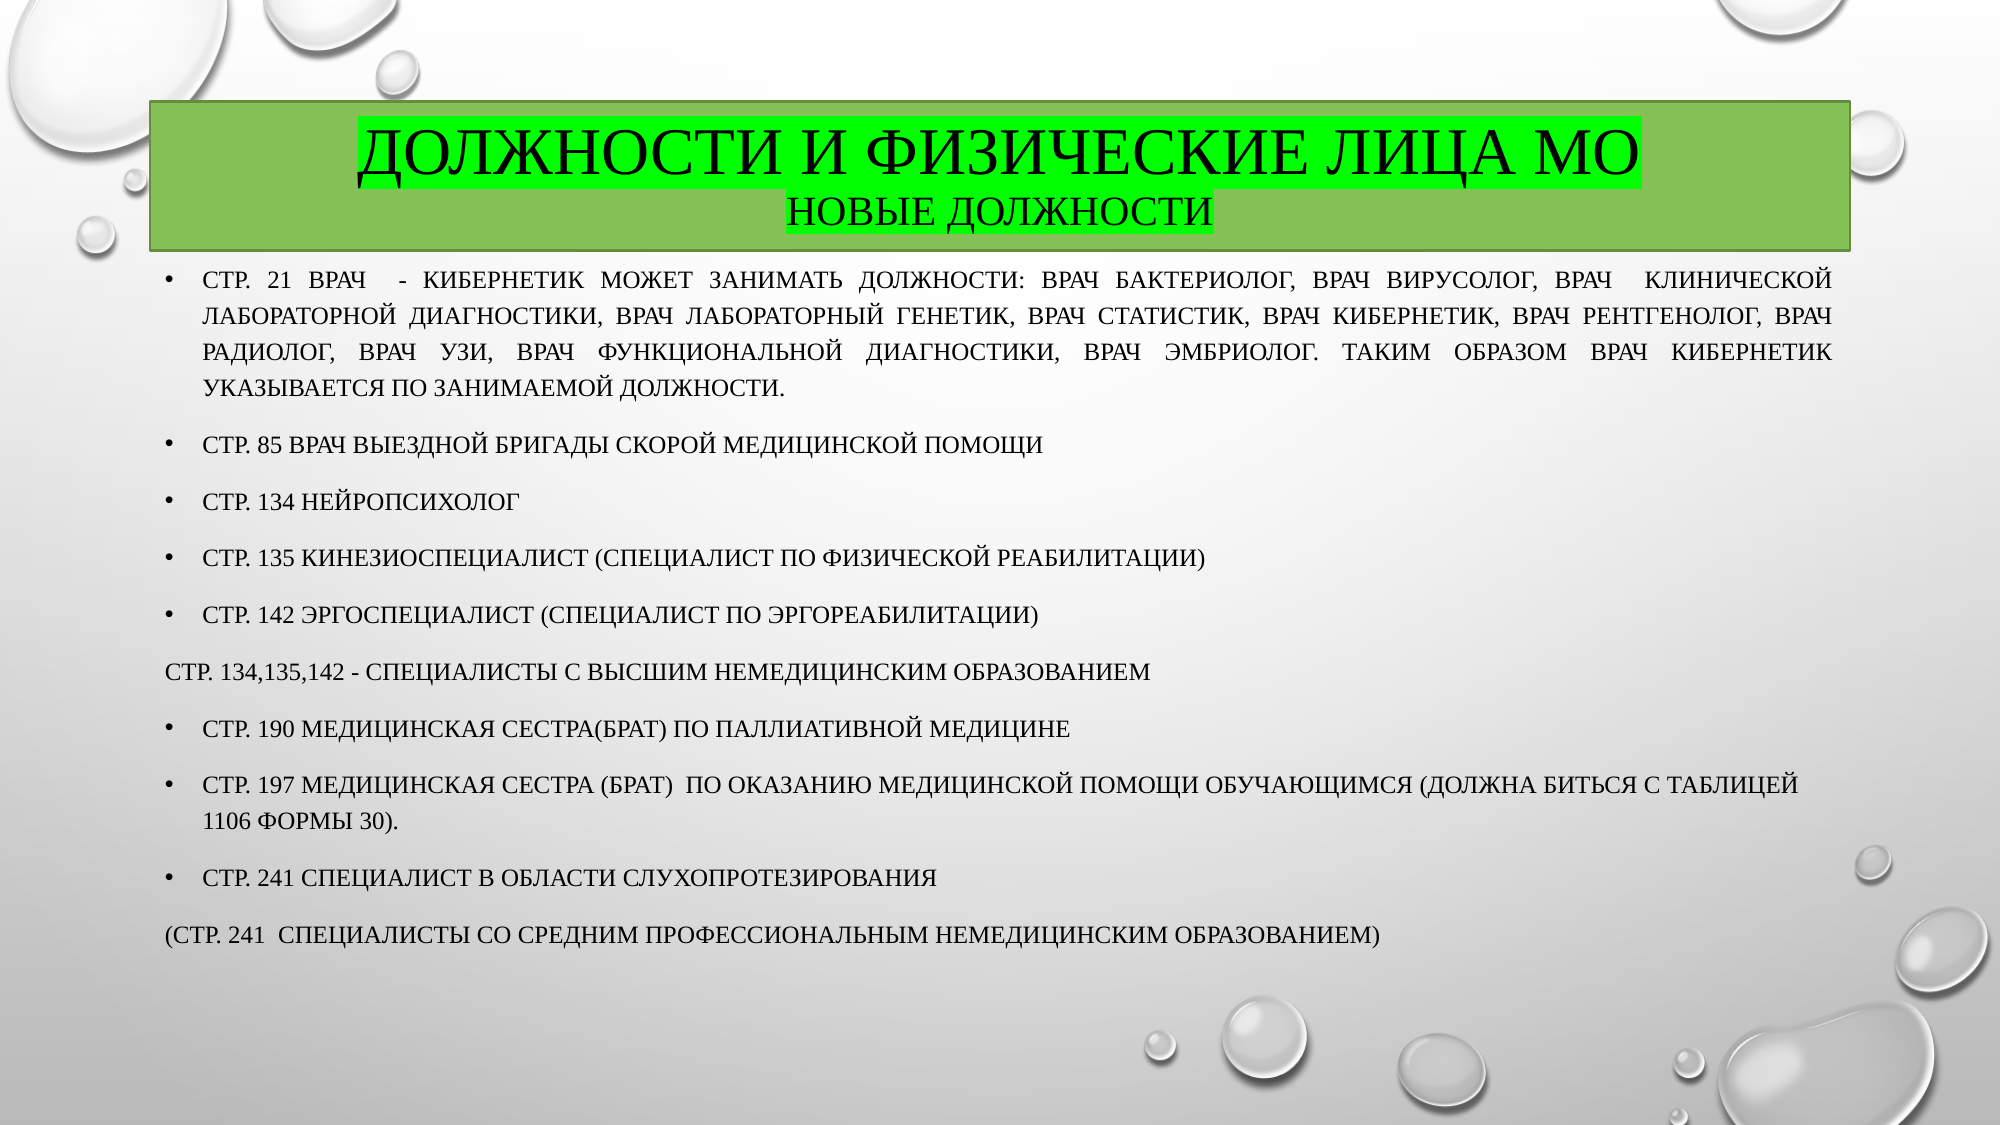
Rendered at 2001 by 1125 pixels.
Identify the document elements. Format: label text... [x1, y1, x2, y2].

picture [0, 0, 2000, 1125]
list Стр. 21 Врач - кибернетик Может занимать должности: Врач бактериолог, врач вирусолог, Врач клинической лабораторной диагностики, врач лабораторный генетик, врач статистик, врач кибернетик, врач рентгенолог, врач радиолог, врач УЗИ, врач функциональной диагностики, врач эмбриолог. Таким образом врач кибернетик указывается по занимаемой должности. Стр. 85 Врач выездной бригады скорой медицинской помощи Стр. 134 Нейропсихолог Стр. 135 Кинезиоспециалист (специалист по физической реабилитации) Стр. 142 Эргоспециалист (специалист по эргореабилитации) Стр. 134,135,142 - Специалисты с высшим немедицинским образованием Стр. 190 Медицинская сестра(брат) по паллиативной медицине стр. 197 Медицинская сестра (брат) по оказанию медицинской помощи обучающимся (должна биться с таблицей 1106 формы 30). стр. 241 специалист в области слухопротезирования (Стр. 241 специалисты со средним профессиональным немедицинским образованием) [149, 250, 1850, 1049]
title Должности и физические лица МО Новые должности [149, 100, 1851, 252]
